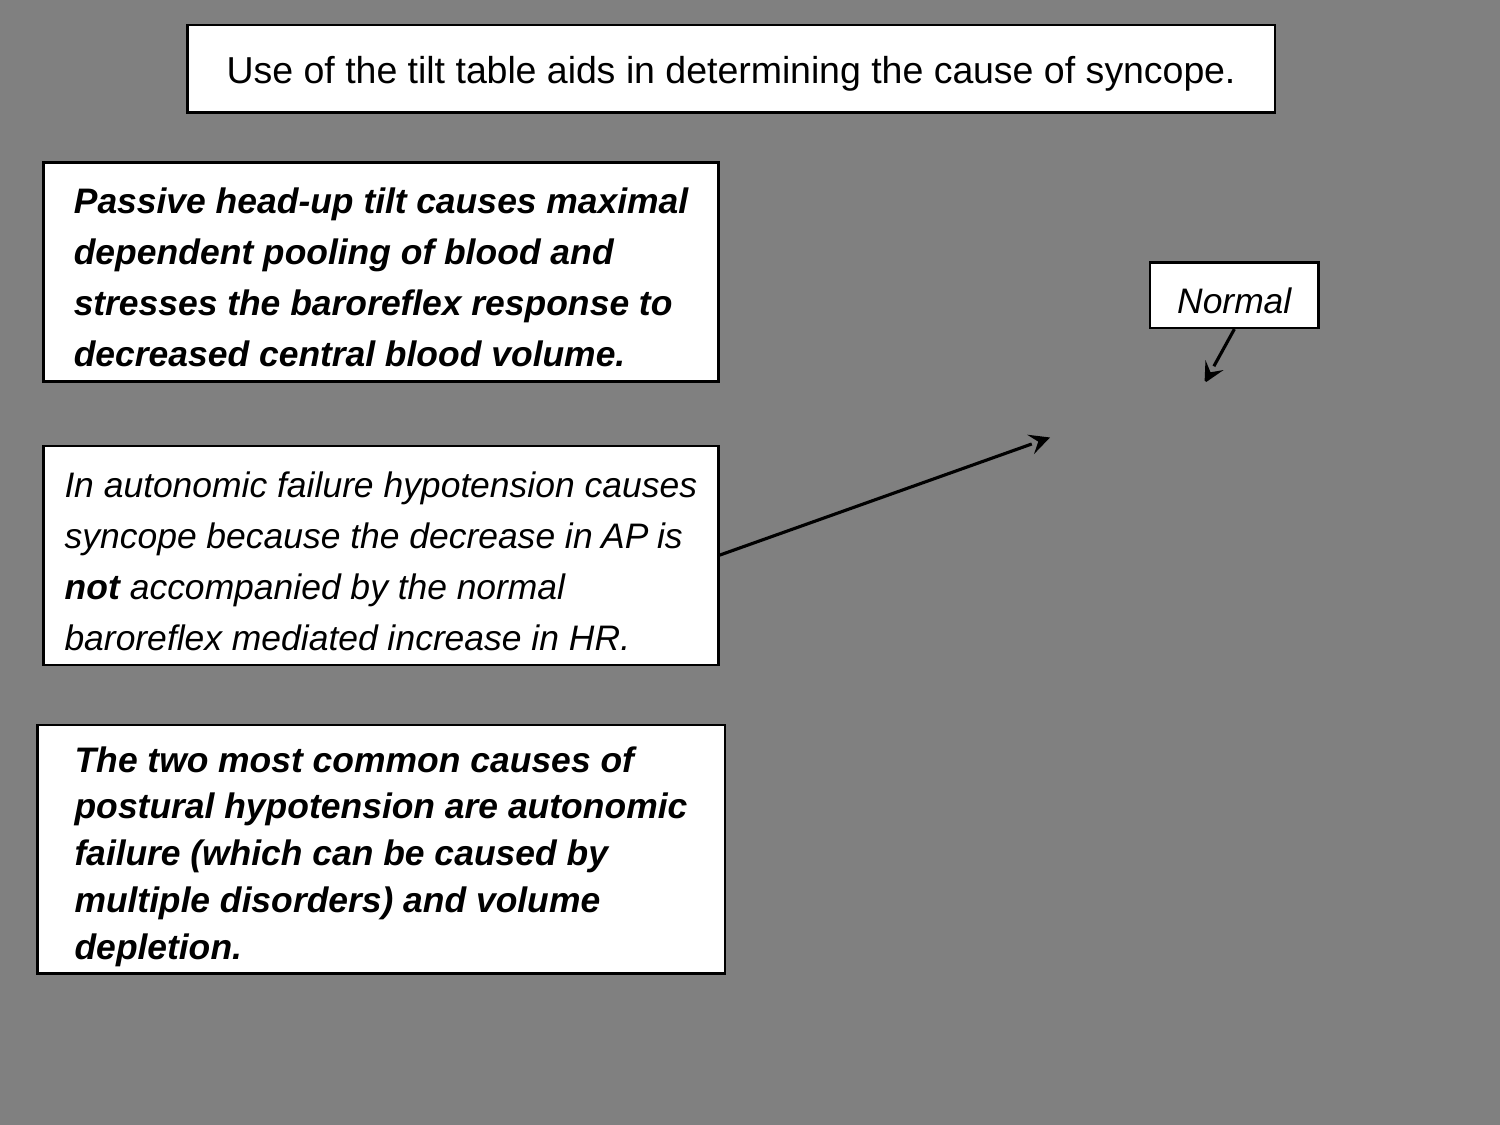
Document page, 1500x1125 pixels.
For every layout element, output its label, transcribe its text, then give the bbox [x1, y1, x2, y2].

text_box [43, 112, 1361, 1088]
title Use of the tilt table aids in determining the cause of syncope. [186, 24, 1276, 110]
